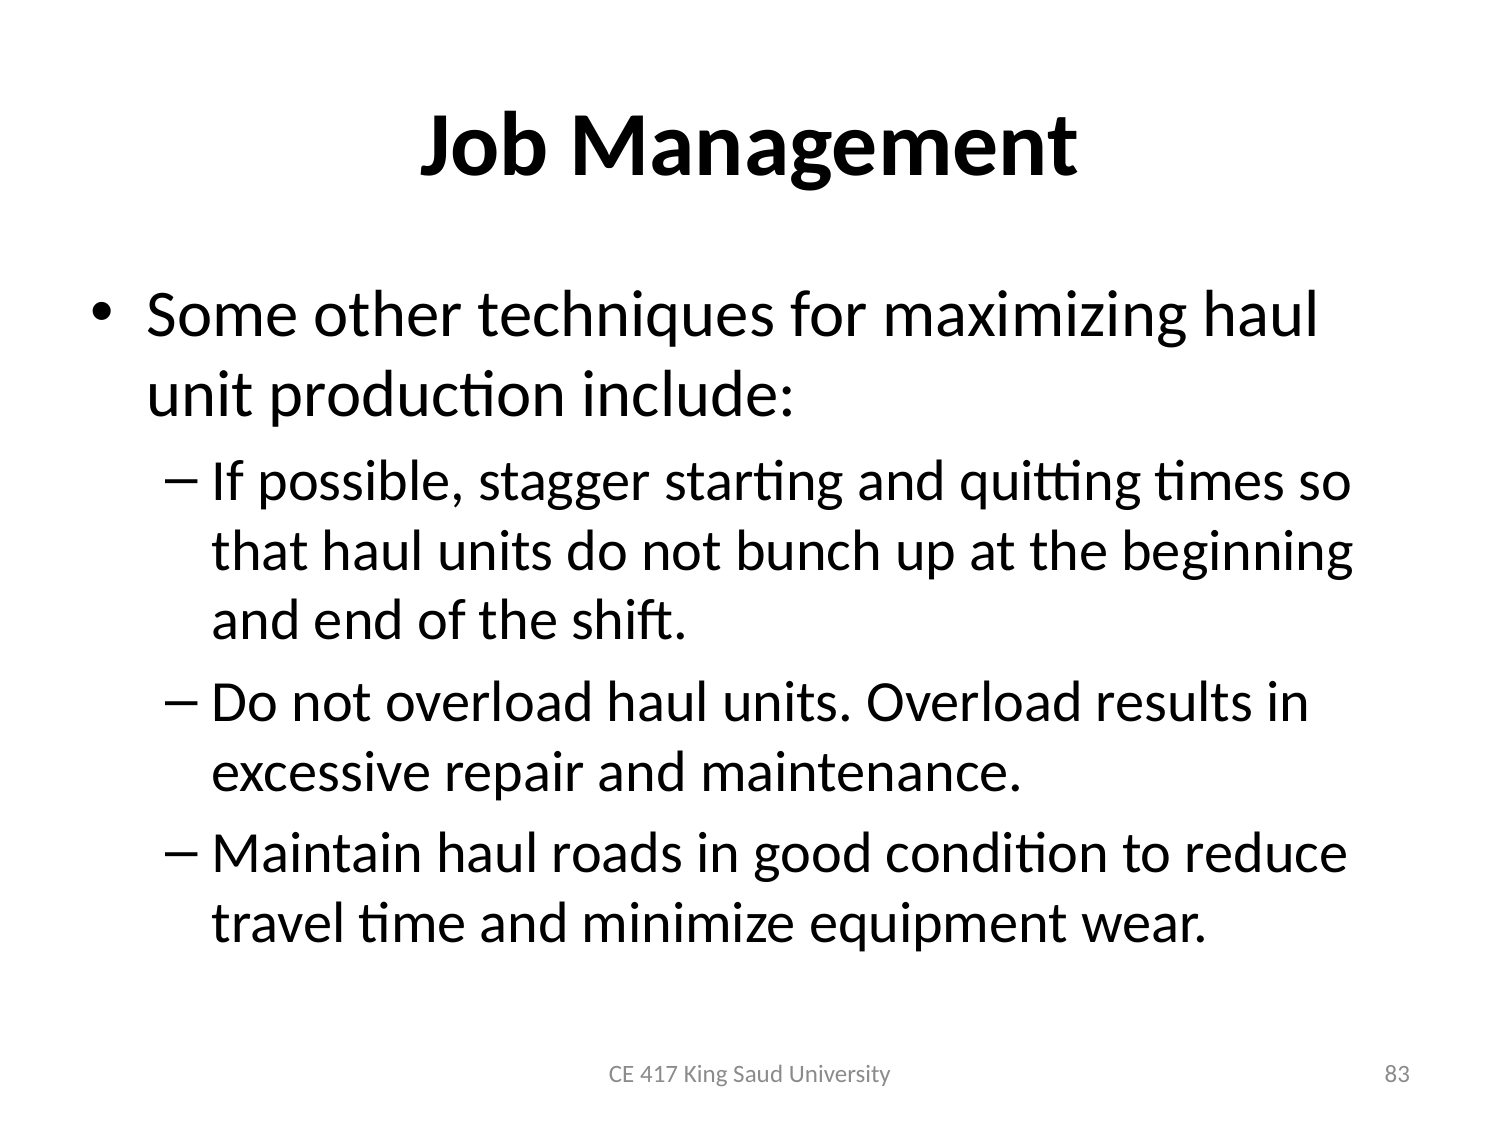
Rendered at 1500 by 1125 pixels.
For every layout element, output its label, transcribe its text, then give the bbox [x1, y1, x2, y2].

list Some other techniques for maximizing haul unit production include: If possible, stagger starting and quitting times so that haul units do not bunch up at the beginning and end of the shift. Do not overload haul units. Overload results in excessive repair and maintenance. Maintain haul roads in good condition to reduce travel time and minimize equipment wear. [75, 262, 1425, 1005]
title Job Management [75, 45, 1425, 233]
footer CE 417 King Saud University [512, 1042, 988, 1103]
slide_number 83 [1074, 1042, 1425, 1103]
